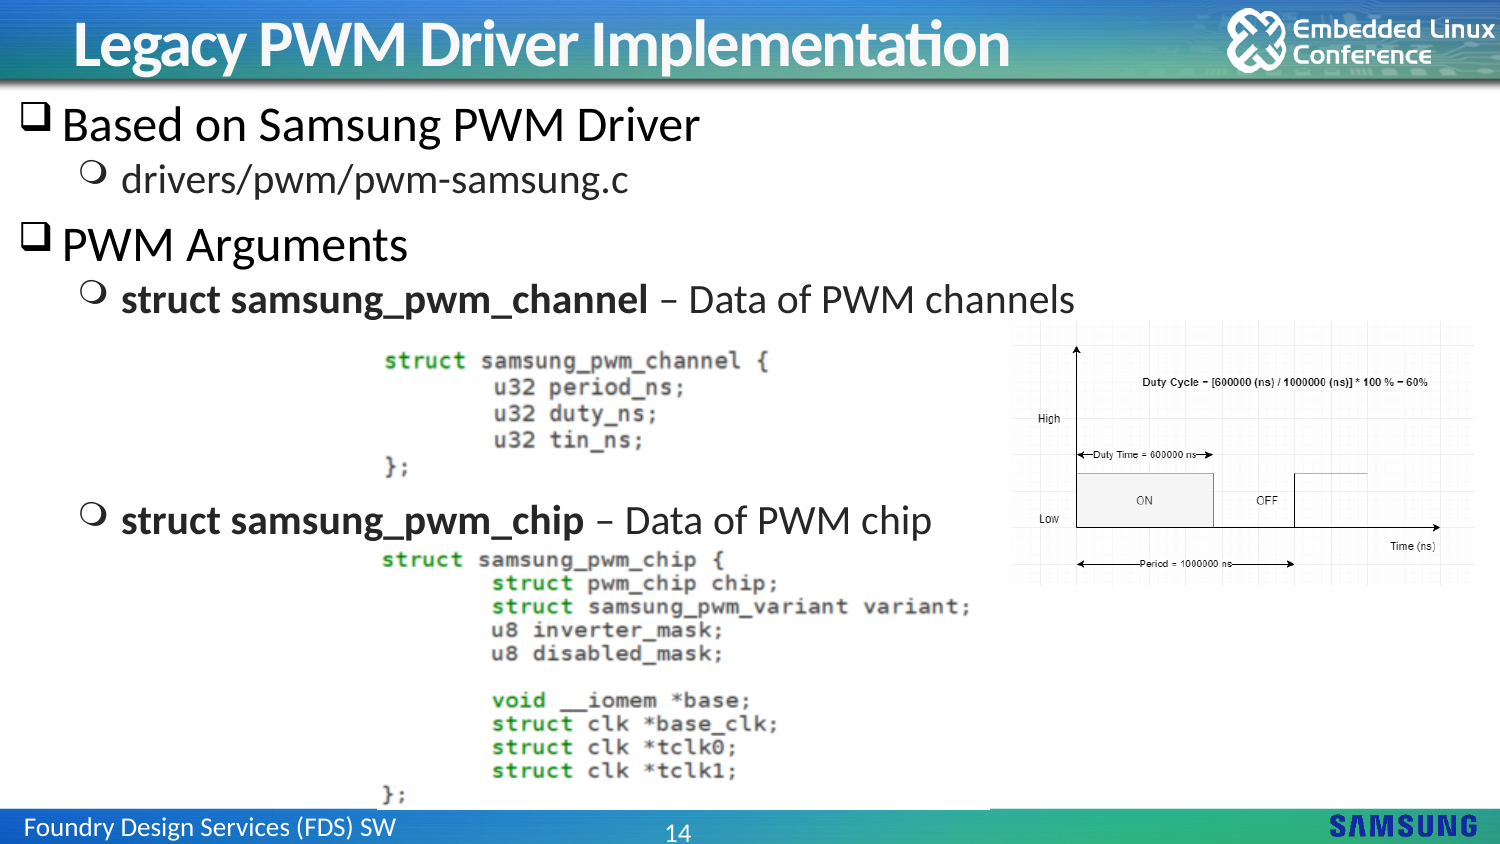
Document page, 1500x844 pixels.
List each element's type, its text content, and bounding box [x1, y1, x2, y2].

title Legacy PWM Driver Implementation [58, 1, 1430, 78]
picture [0, 0, 1500, 844]
list Based on Samsung PWM Driver drivers/pwm/pwm-samsung.c PWM Arguments struct samsung_pwm_channel – Data of PWM channels struct samsung_pwm_chip – Data of PWM chip [3, 84, 1466, 810]
